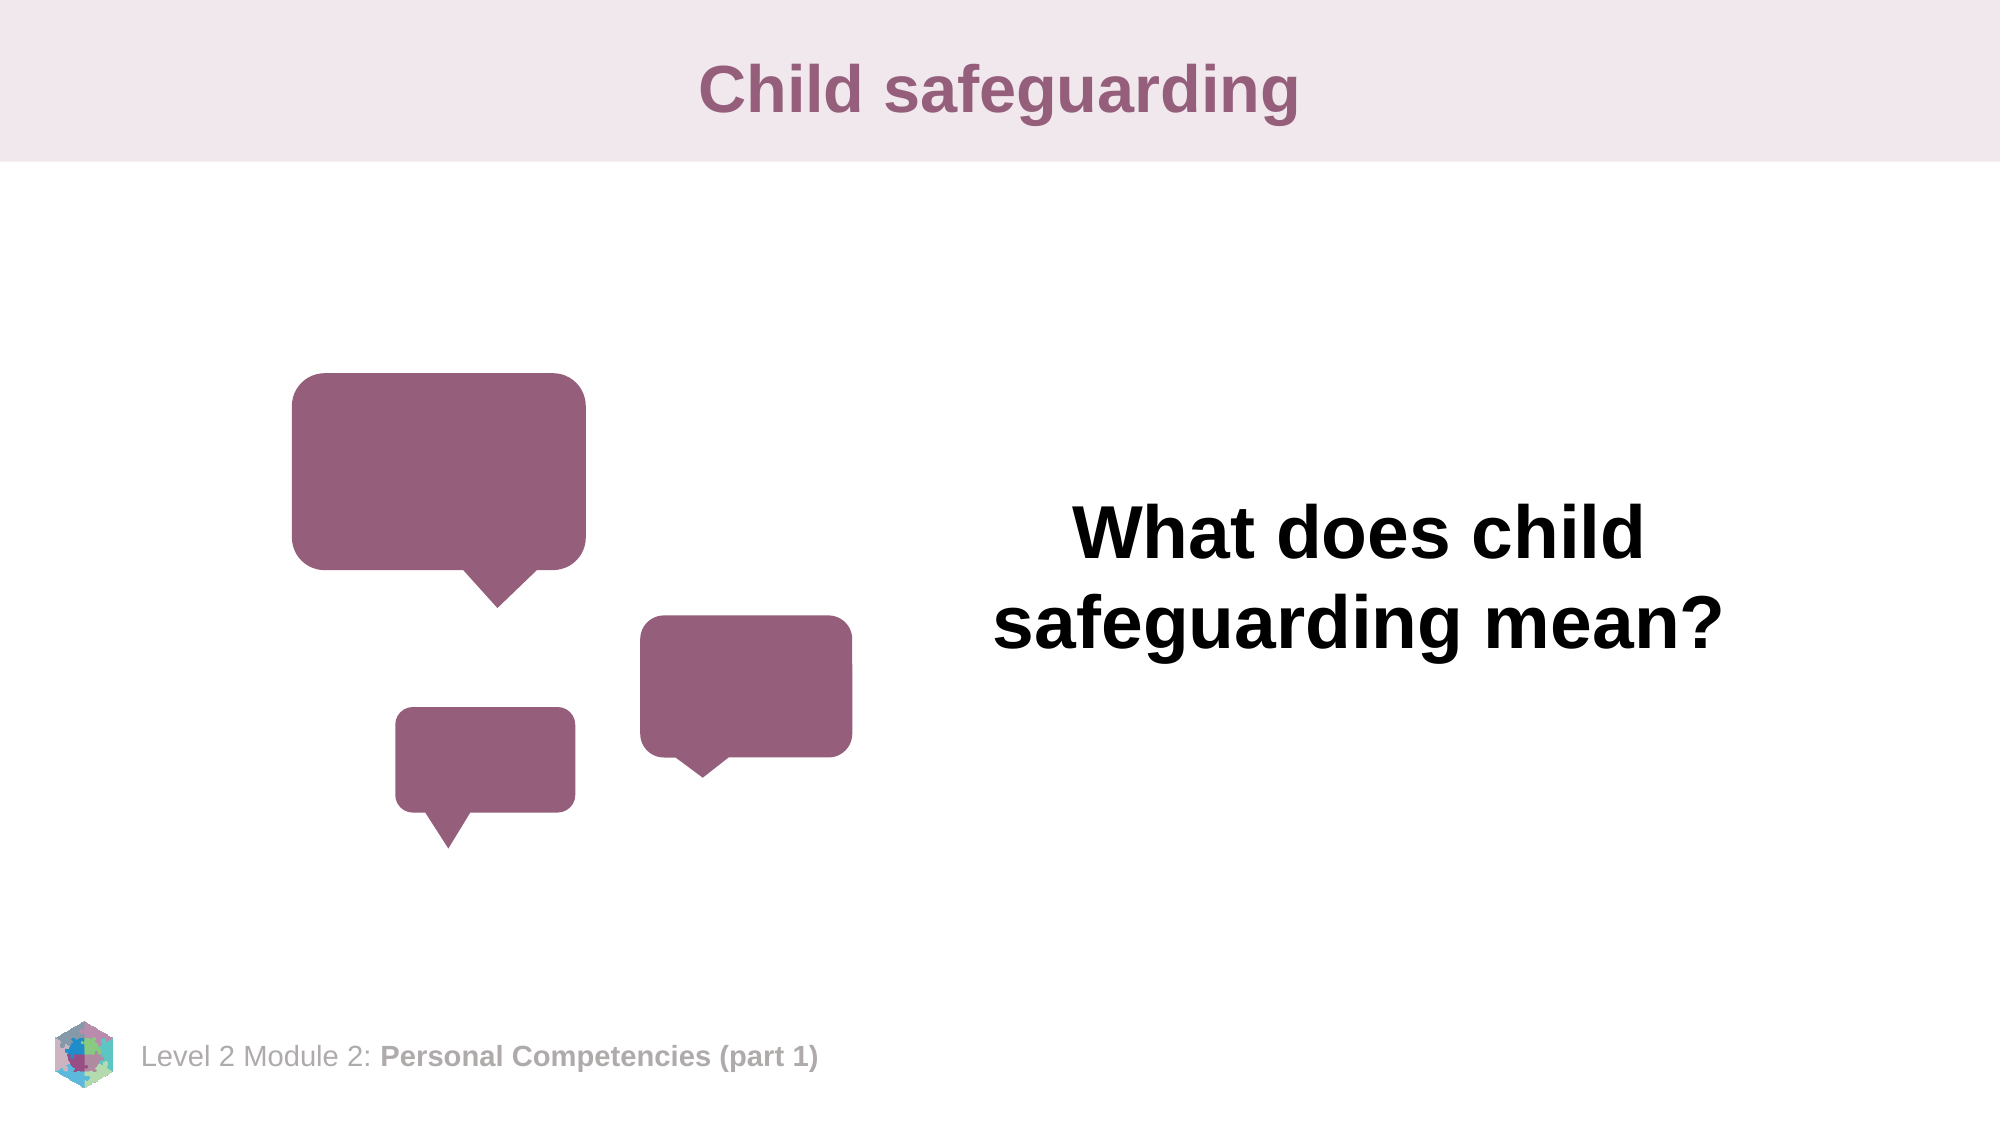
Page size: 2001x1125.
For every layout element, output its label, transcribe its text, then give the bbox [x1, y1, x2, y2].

text_box What does child safeguarding mean? [922, 476, 1797, 672]
title Child safeguarding [137, 19, 1863, 163]
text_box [291, 373, 853, 813]
picture [55, 1021, 113, 1088]
